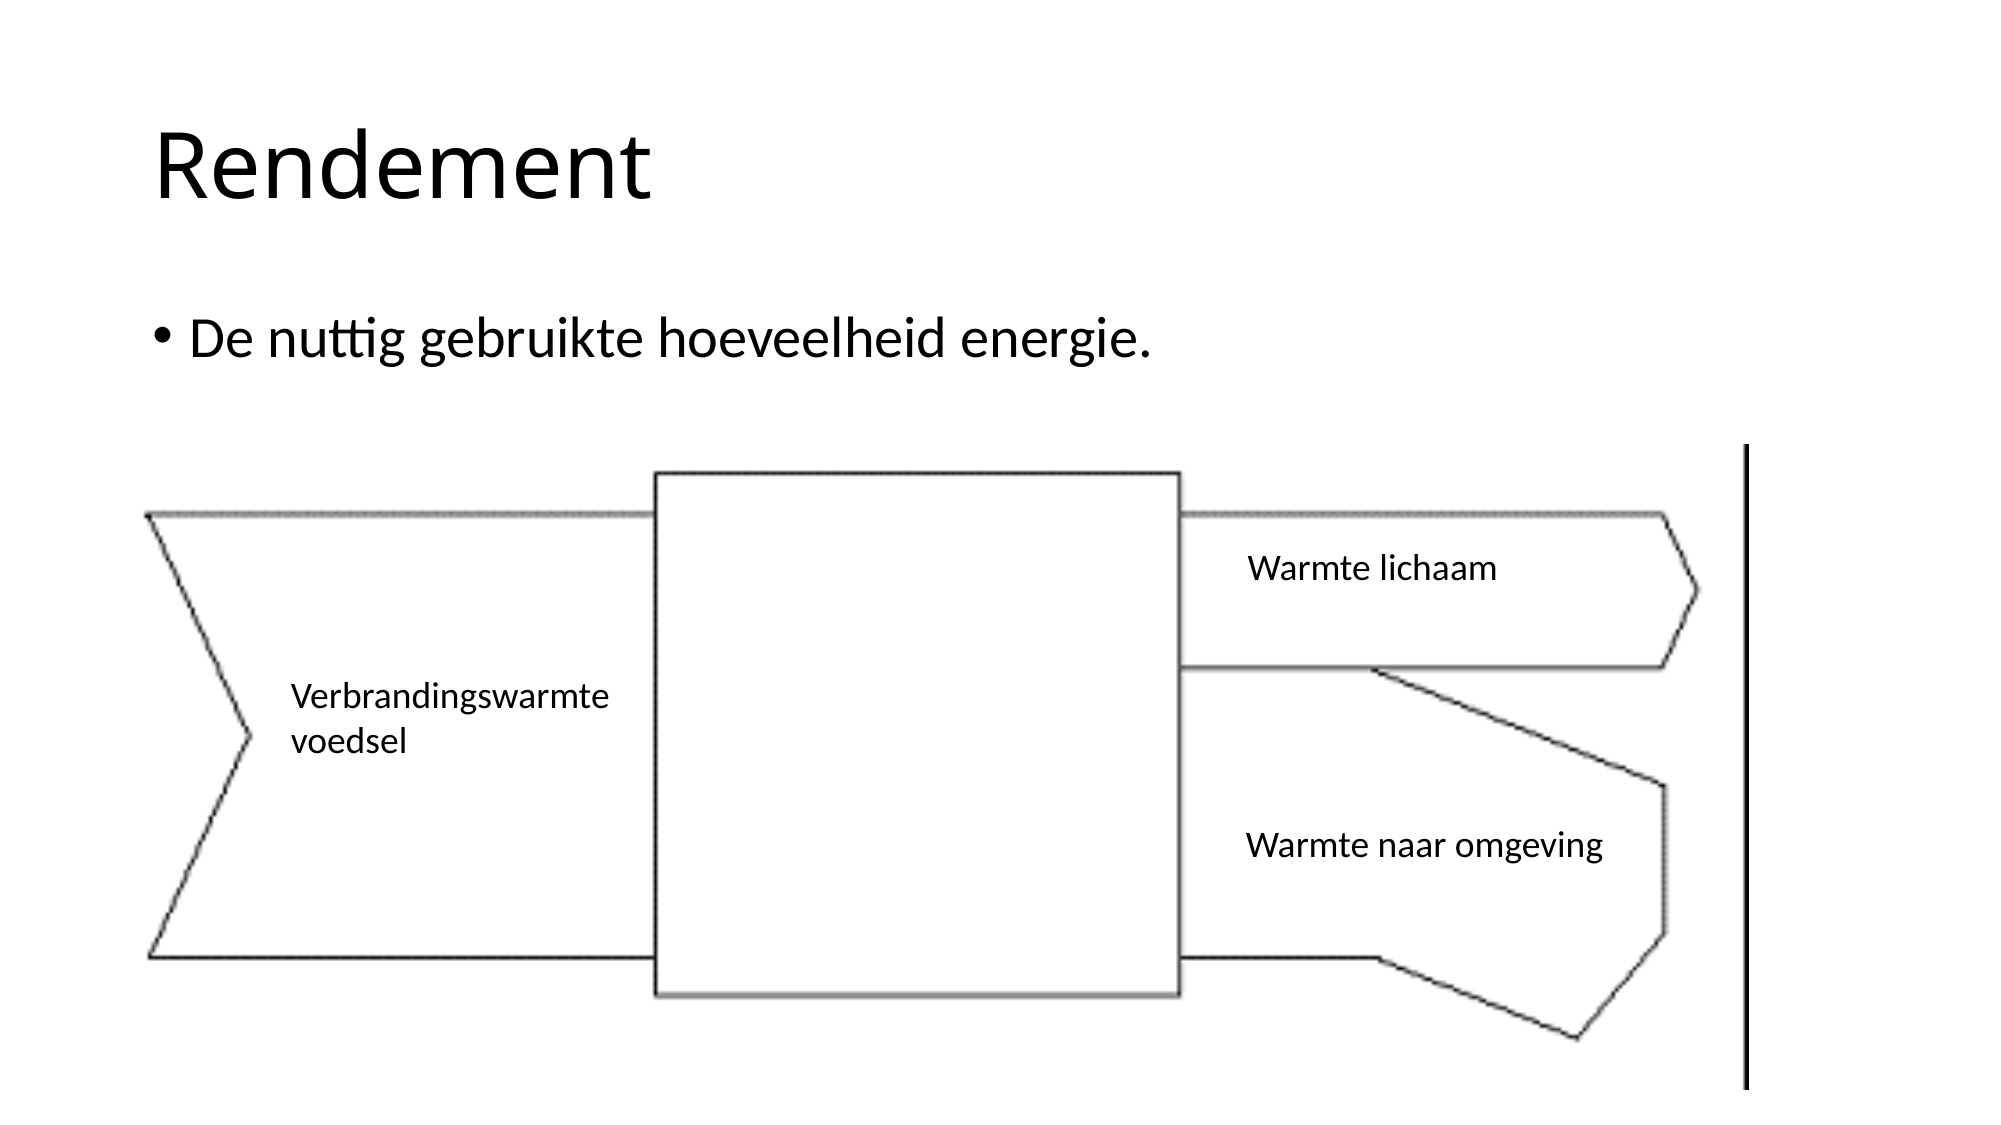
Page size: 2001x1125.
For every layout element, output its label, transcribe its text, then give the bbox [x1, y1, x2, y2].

list De nuttig gebruikte hoeveelheid energie. [137, 299, 1863, 423]
picture [117, 444, 1749, 1090]
title Rendement [137, 59, 1863, 278]
